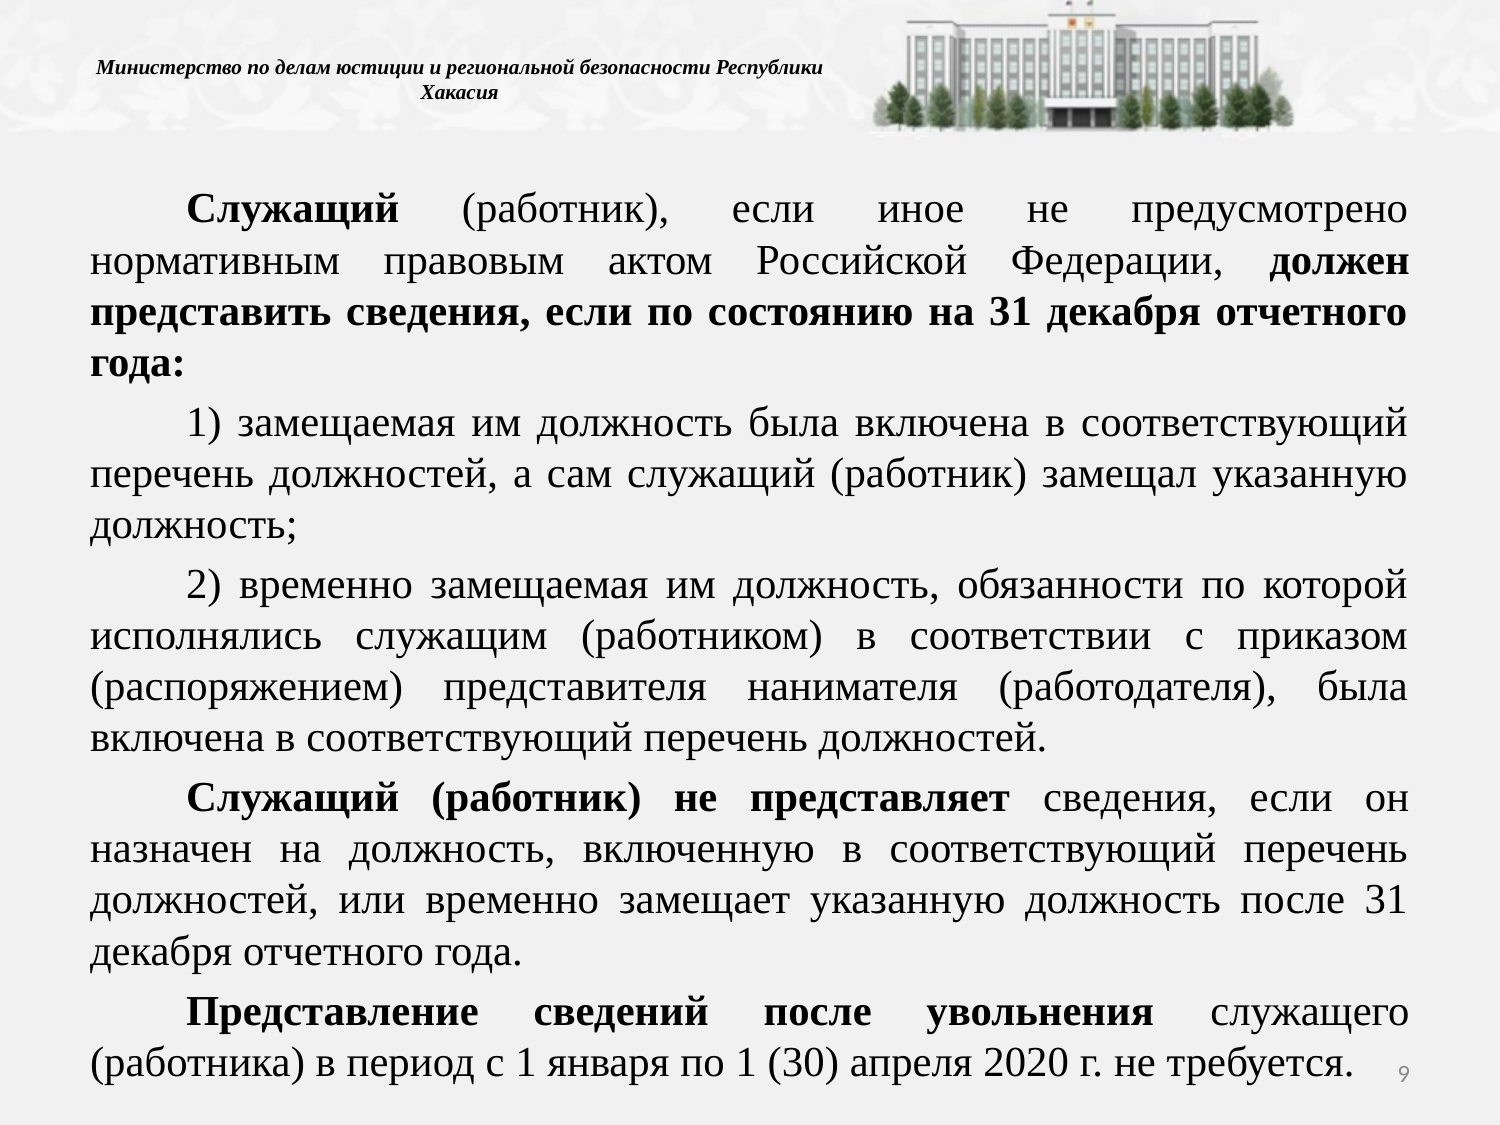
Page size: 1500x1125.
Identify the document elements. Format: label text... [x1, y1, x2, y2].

title Министерство по делам юстиции и региональной безопасности Республики Хакасия [75, 45, 845, 138]
picture [0, 0, 1500, 1125]
slide_number 9 [1074, 1042, 1425, 1103]
list Служащий (работник), если иное не предусмотрено нормативным правовым актом Российской Федерации, должен представить сведения, если по состоянию на 31 декабря отчетного года: 1) замещаемая им должность была включена в соответствующий перечень должностей, а сам служащий (работник) замещал указанную должность; 2) временно замещаемая им должность, обязанности по которой исполнялись служащим (работником) в соответствии с приказом (распоряжением) представителя нанимателя (работодателя), была включена в соответствующий перечень должностей. Служащий (работник) не представляет сведения, если он назначен на должность, включенную в соответствующий перечень должностей, или временно замещает указанную должность после 31 декабря отчетного года. Представление сведений после увольнения служащего (работника) в период с 1 января по 1 (30) апреля 2020 г. не требуется. [75, 172, 1425, 1094]
